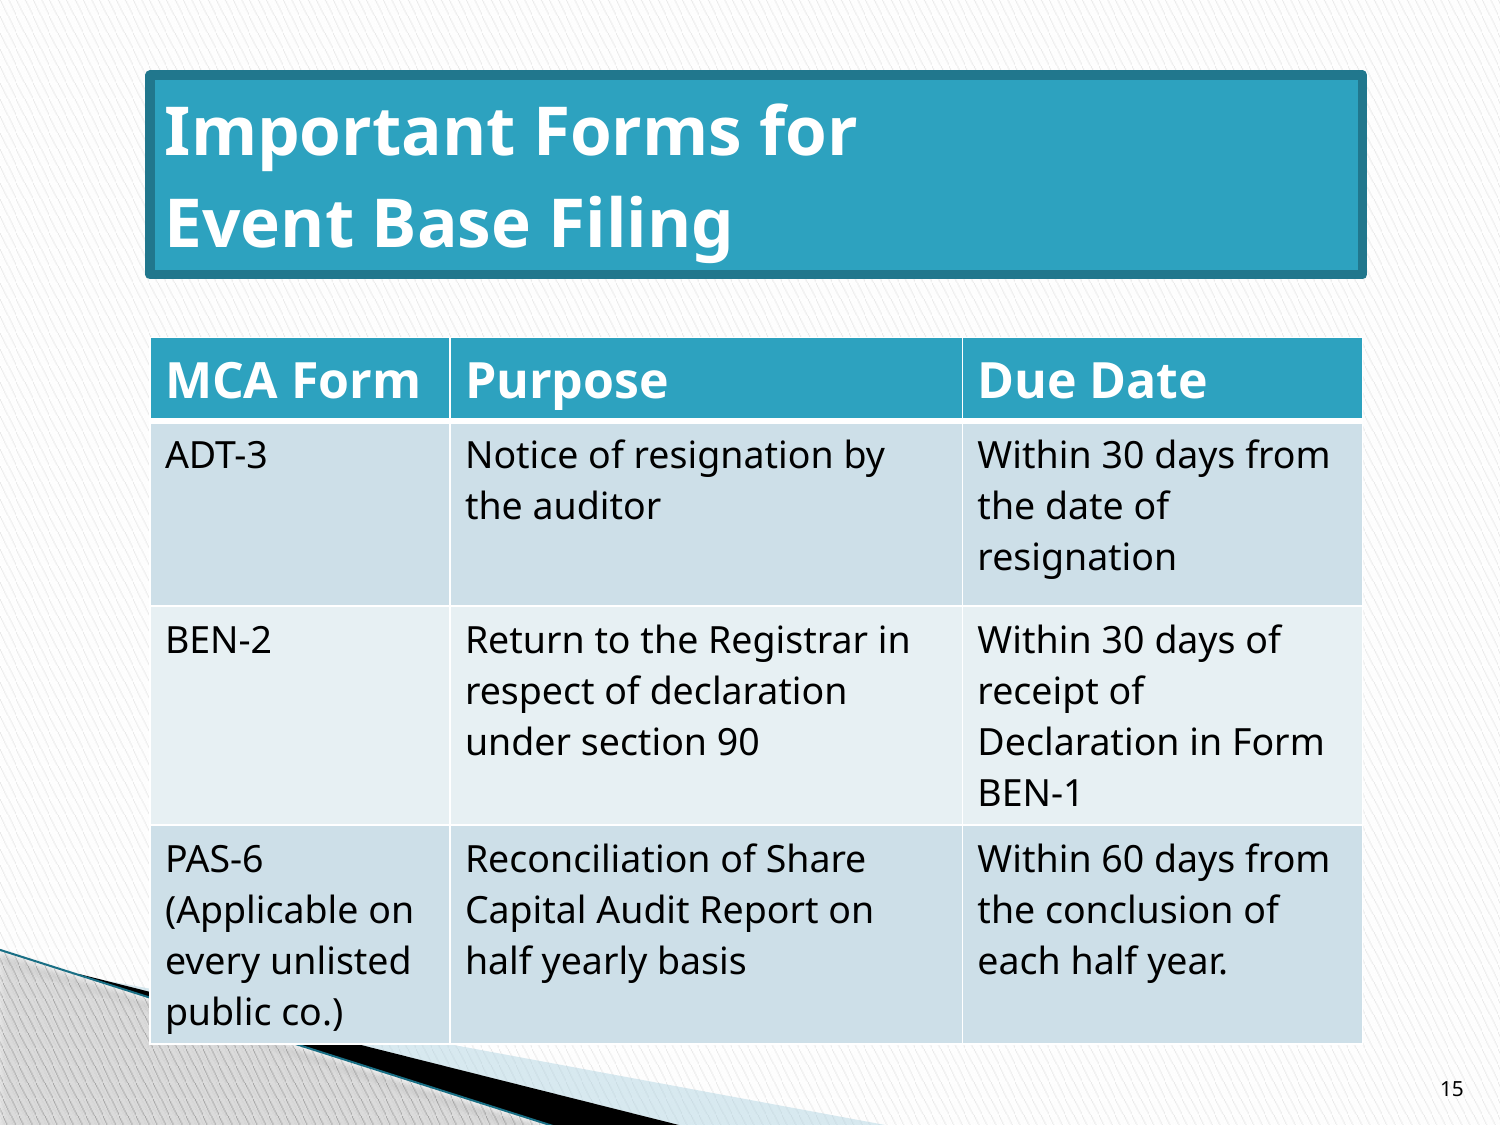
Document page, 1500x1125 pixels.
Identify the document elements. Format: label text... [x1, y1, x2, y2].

table_cell Notice of resignation by the auditor [451, 424, 962, 605]
table_cell Within 60 days from the conclusion of each half year. [963, 826, 1362, 1043]
slide_number 15 [1418, 1051, 1479, 1112]
table_cell BEN-2 [151, 607, 449, 824]
table_cell Reconciliation of Share Capital Audit Report on half yearly basis [451, 826, 962, 1043]
table_cell Within 30 days from the date of resignation [963, 424, 1362, 605]
table_cell ADT-3 [151, 424, 449, 605]
table_cell Return to the Registrar in respect of declaration under section 90 [451, 607, 962, 824]
table_cell PAS-6 (Applicable on every unlisted public co.) [151, 826, 449, 1043]
table_header MCA Form [151, 338, 449, 418]
title Important Forms for Event Base Filing [145, 70, 1367, 279]
table_header Purpose [451, 338, 962, 418]
table_cell Within 30 days of receipt of Declaration in Form BEN-1 [963, 607, 1362, 824]
table_header Due Date [963, 338, 1362, 418]
